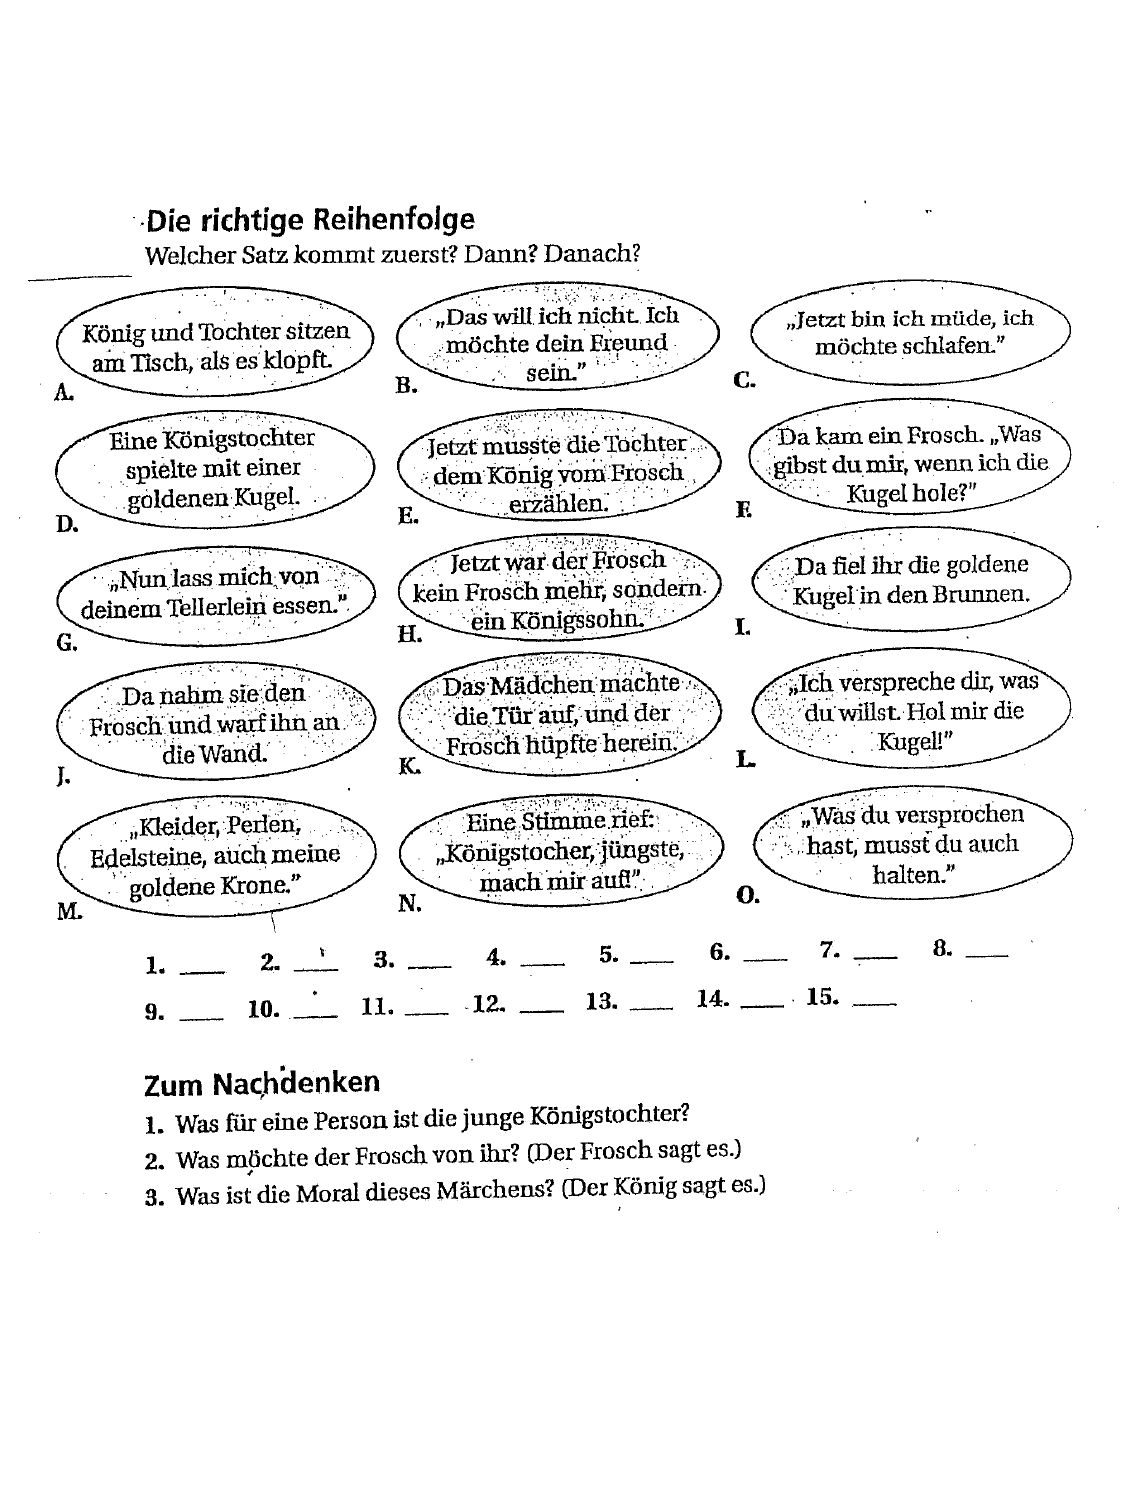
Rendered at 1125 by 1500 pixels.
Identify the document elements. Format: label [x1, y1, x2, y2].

picture [14, 187, 1125, 1238]
